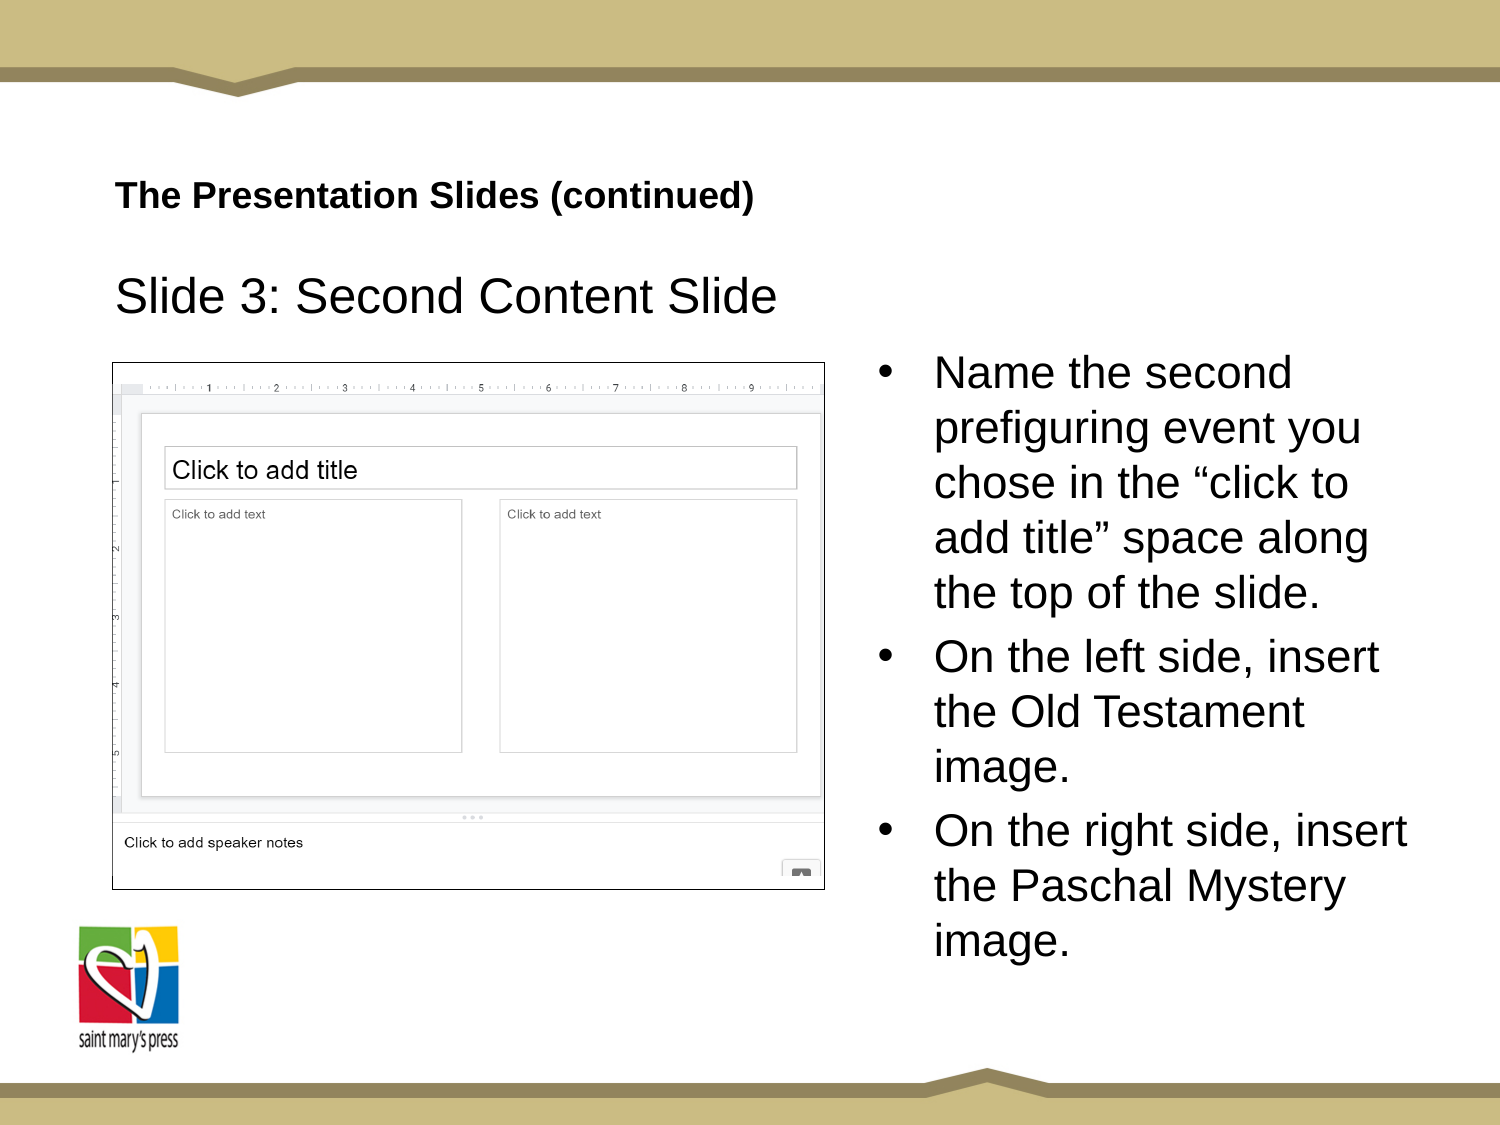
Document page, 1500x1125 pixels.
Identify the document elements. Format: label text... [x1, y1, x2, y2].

list Slide 3: Second Content Slide [99, 255, 888, 363]
title The Presentation Slides (continued) [99, 149, 1450, 238]
text_box Name the second prefiguring event you chose in the “click to add title” space along the top of the slide. On the left side, insert the Old Testament image. On the right side, insert the Paschal Mystery image. [862, 335, 1450, 1054]
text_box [112, 362, 826, 890]
picture [0, 0, 1500, 1125]
